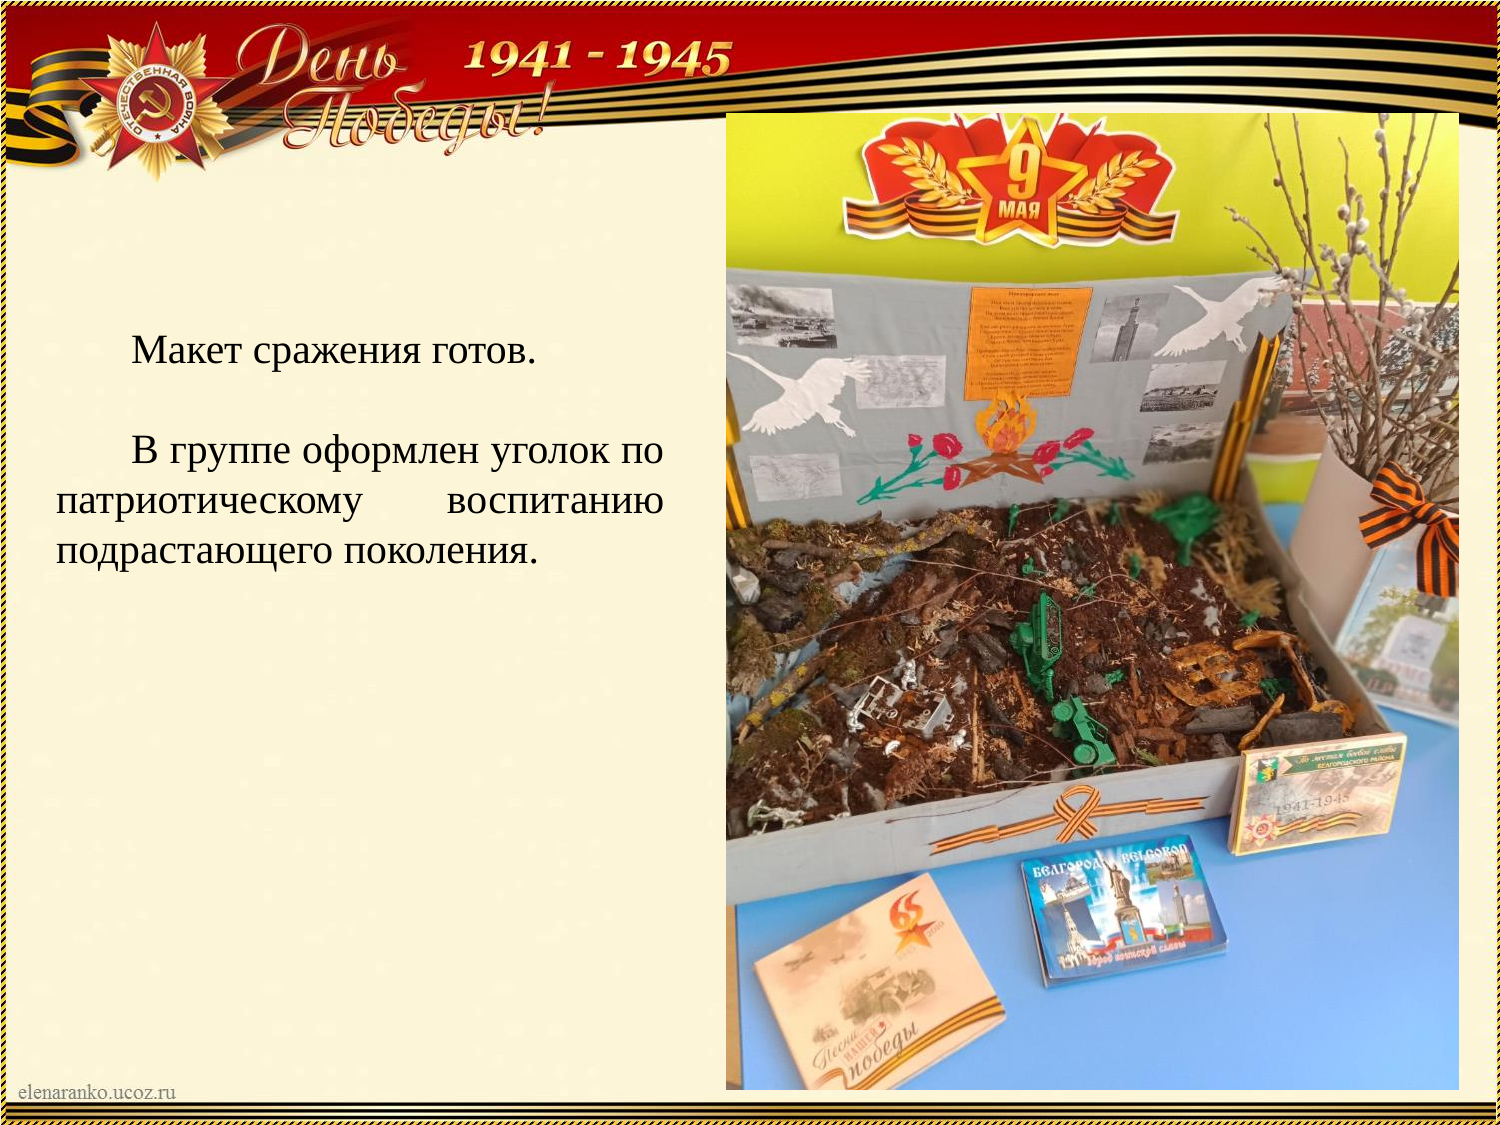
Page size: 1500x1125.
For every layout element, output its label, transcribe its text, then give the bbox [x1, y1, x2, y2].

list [726, 113, 1459, 1091]
text_box Макет сражения готов. В группе оформлен уголок по патриотическому воспитанию подрастающего поколения. [41, 314, 680, 580]
picture [0, 0, 1500, 1125]
